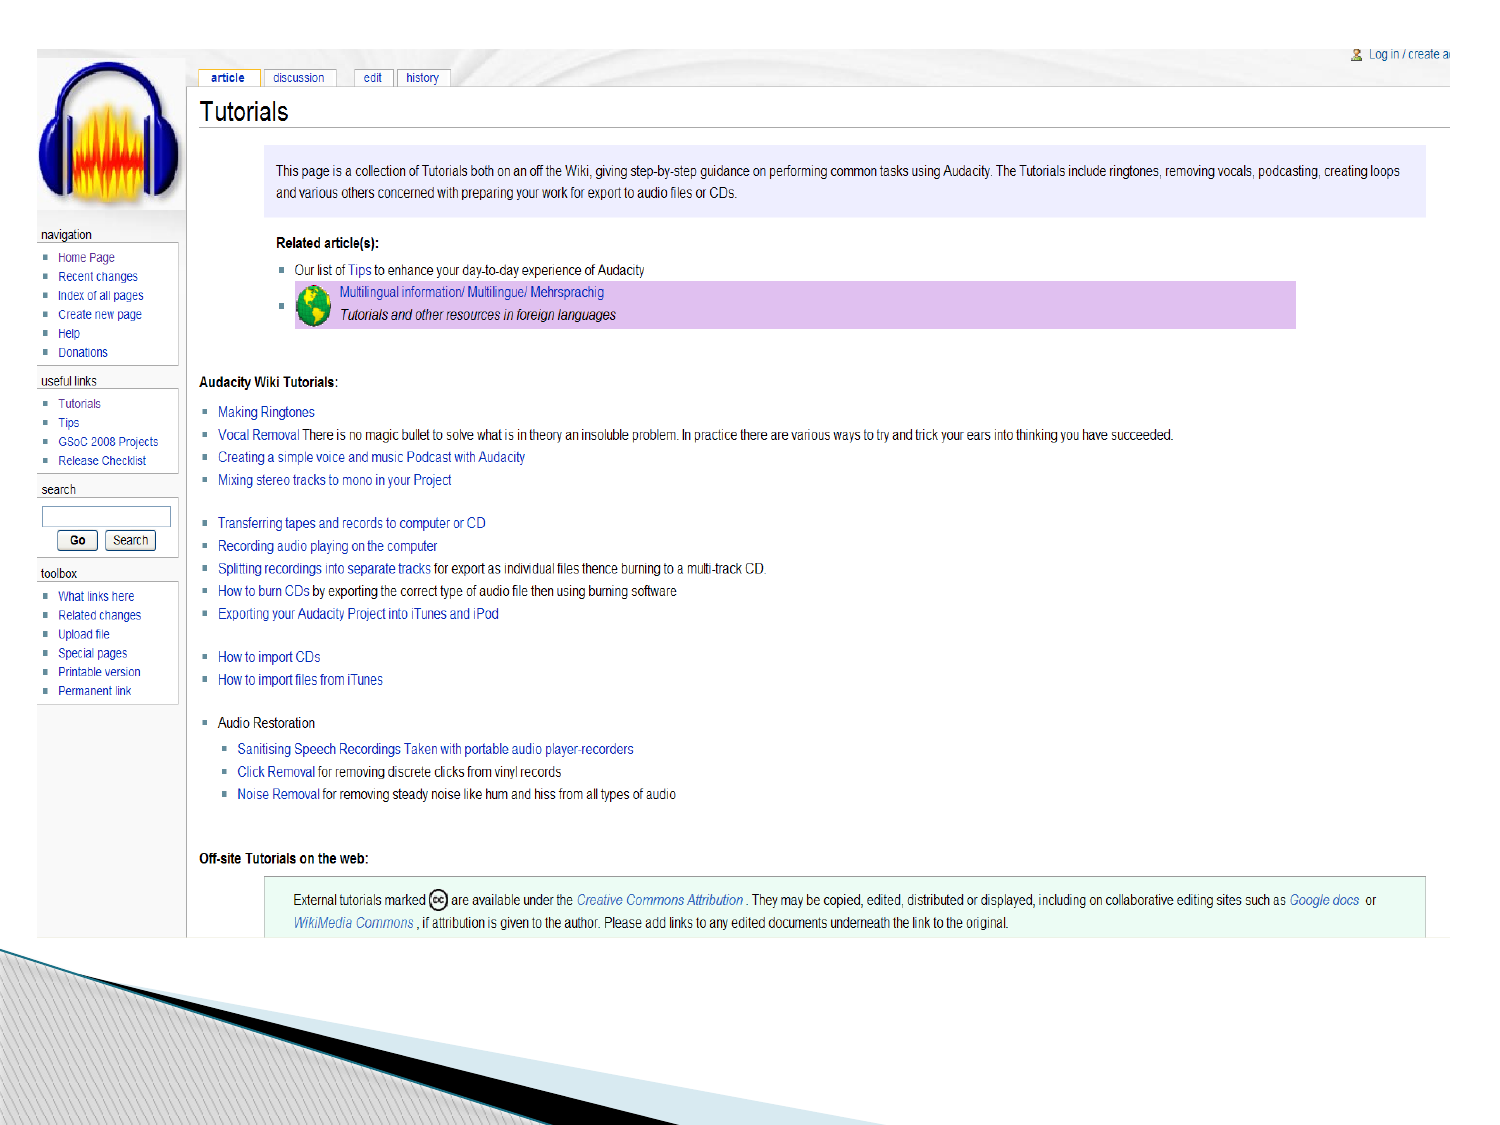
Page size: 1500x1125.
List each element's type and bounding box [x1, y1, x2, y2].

picture [37, 49, 1451, 938]
